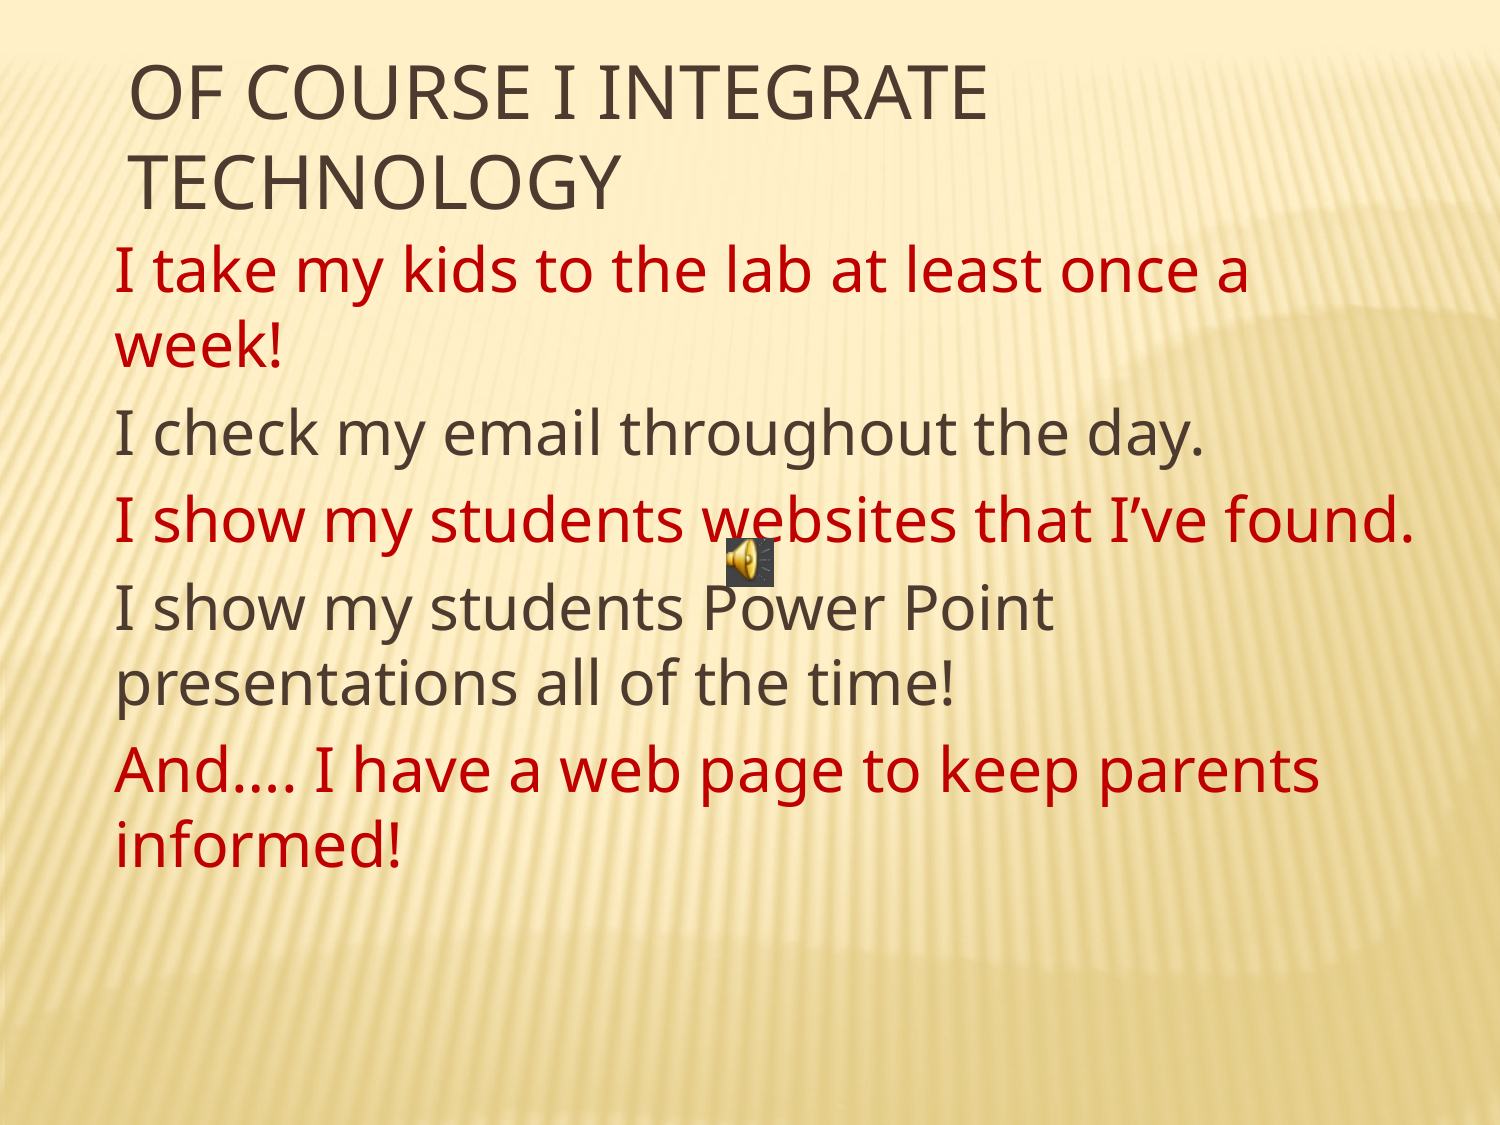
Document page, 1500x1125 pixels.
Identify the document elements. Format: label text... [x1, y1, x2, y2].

title Of Course I Integrate Technology [112, 37, 1388, 279]
picture [724, 537, 776, 588]
subtitle I take my kids to the lab at least once a week! I check my email throughout the day. I show my students websites that I’ve found. I show my students Power Point presentations all of the time! And…. I have a web page to keep parents informed! [99, 350, 1450, 975]
